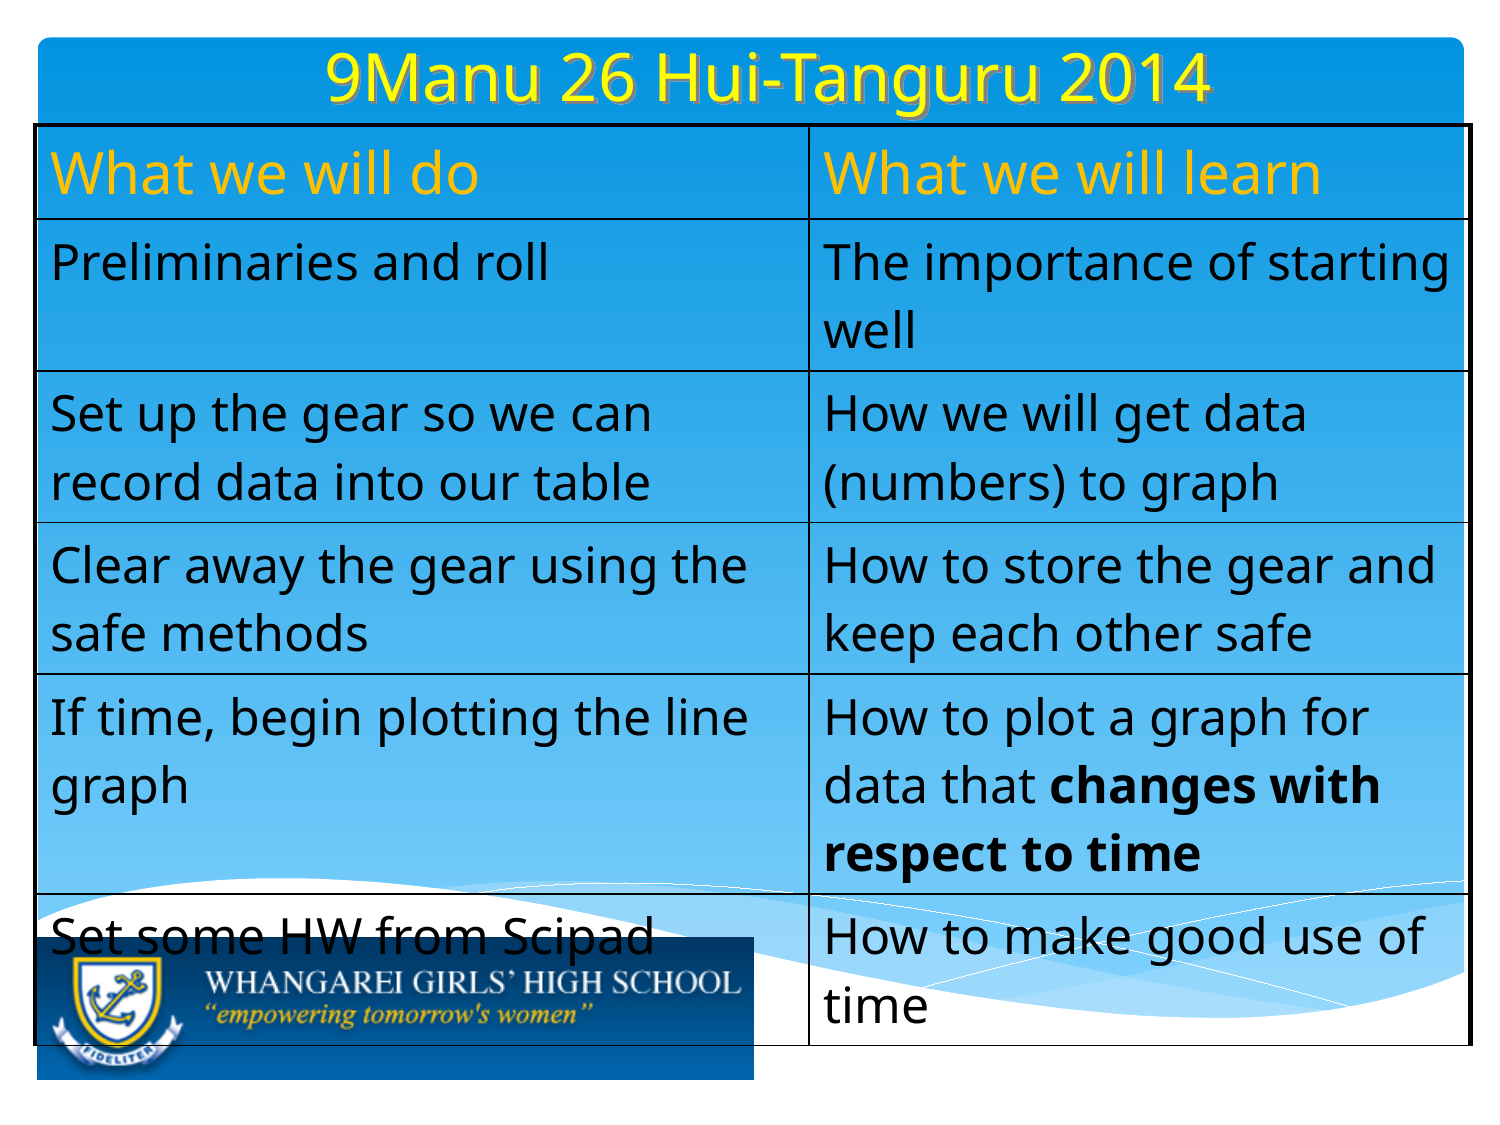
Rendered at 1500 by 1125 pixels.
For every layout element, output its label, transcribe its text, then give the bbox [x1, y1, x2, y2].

table_cell How we will get data (numbers) to graph [810, 372, 1468, 522]
table_cell Set some HW from Scipad [37, 895, 808, 1045]
table_cell Clear away the gear using the safe methods [37, 523, 808, 673]
table_cell Set up the gear so we can record data into our table [37, 372, 808, 522]
table_header What we will do [37, 127, 808, 218]
table_cell The importance of starting well [810, 220, 1468, 370]
table_header What we will learn [810, 127, 1468, 218]
table_cell How to make good use of time [810, 895, 1468, 1045]
table_cell How to store the gear and keep each other safe [810, 523, 1468, 673]
table_cell Preliminaries and roll [37, 220, 808, 370]
picture [37, 937, 754, 1080]
text_box 9Manu 26 Hui-Tanguru 2014 [162, 24, 1375, 123]
table_cell If time, begin plotting the line graph [37, 675, 808, 893]
table_cell How to plot a graph for data that changes with respect to time [810, 675, 1468, 893]
